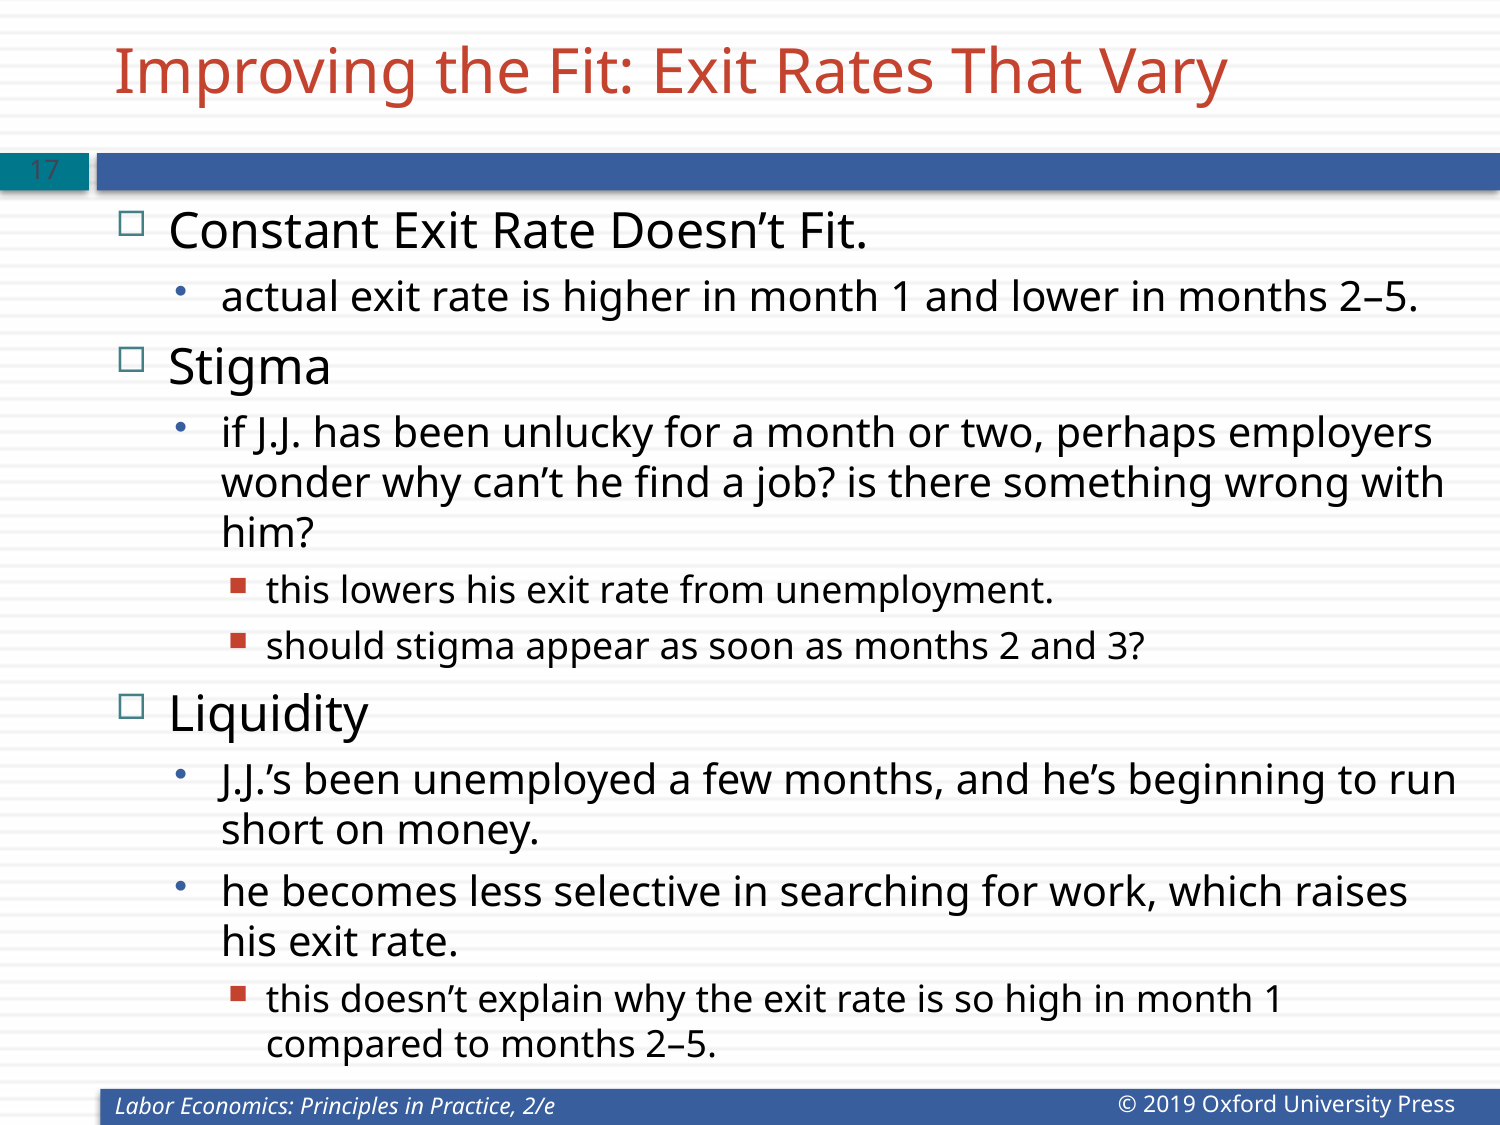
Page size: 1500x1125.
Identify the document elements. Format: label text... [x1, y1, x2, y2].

slide_number 16 [0, 153, 89, 191]
list Constant Exit Rate Doesn’t Fit. actual exit rate is higher in month 1 and lower in months 2–5. Stigma if J.J. has been unlucky for a month or two, perhaps employers wonder why can’t he find a job? is there something wrong with him? this lowers his exit rate from unemployment. should stigma appear as soon as months 2 and 3? Liquidity J.J.’s been unemployed a few months, and he’s beginning to run short on money. he becomes less selective in searching for work, which raises his exit rate. this doesn’t explain why the exit rate is so high in month 1 compared to months 2–5. [101, 190, 1473, 1084]
footer © 2019 Oxford University Press [825, 1090, 1471, 1125]
title Improving the Fit: Exit Rates That Vary [99, 1, 1472, 136]
slide_number Labor Economics: Principles in Practice, 2/e [99, 1090, 745, 1125]
